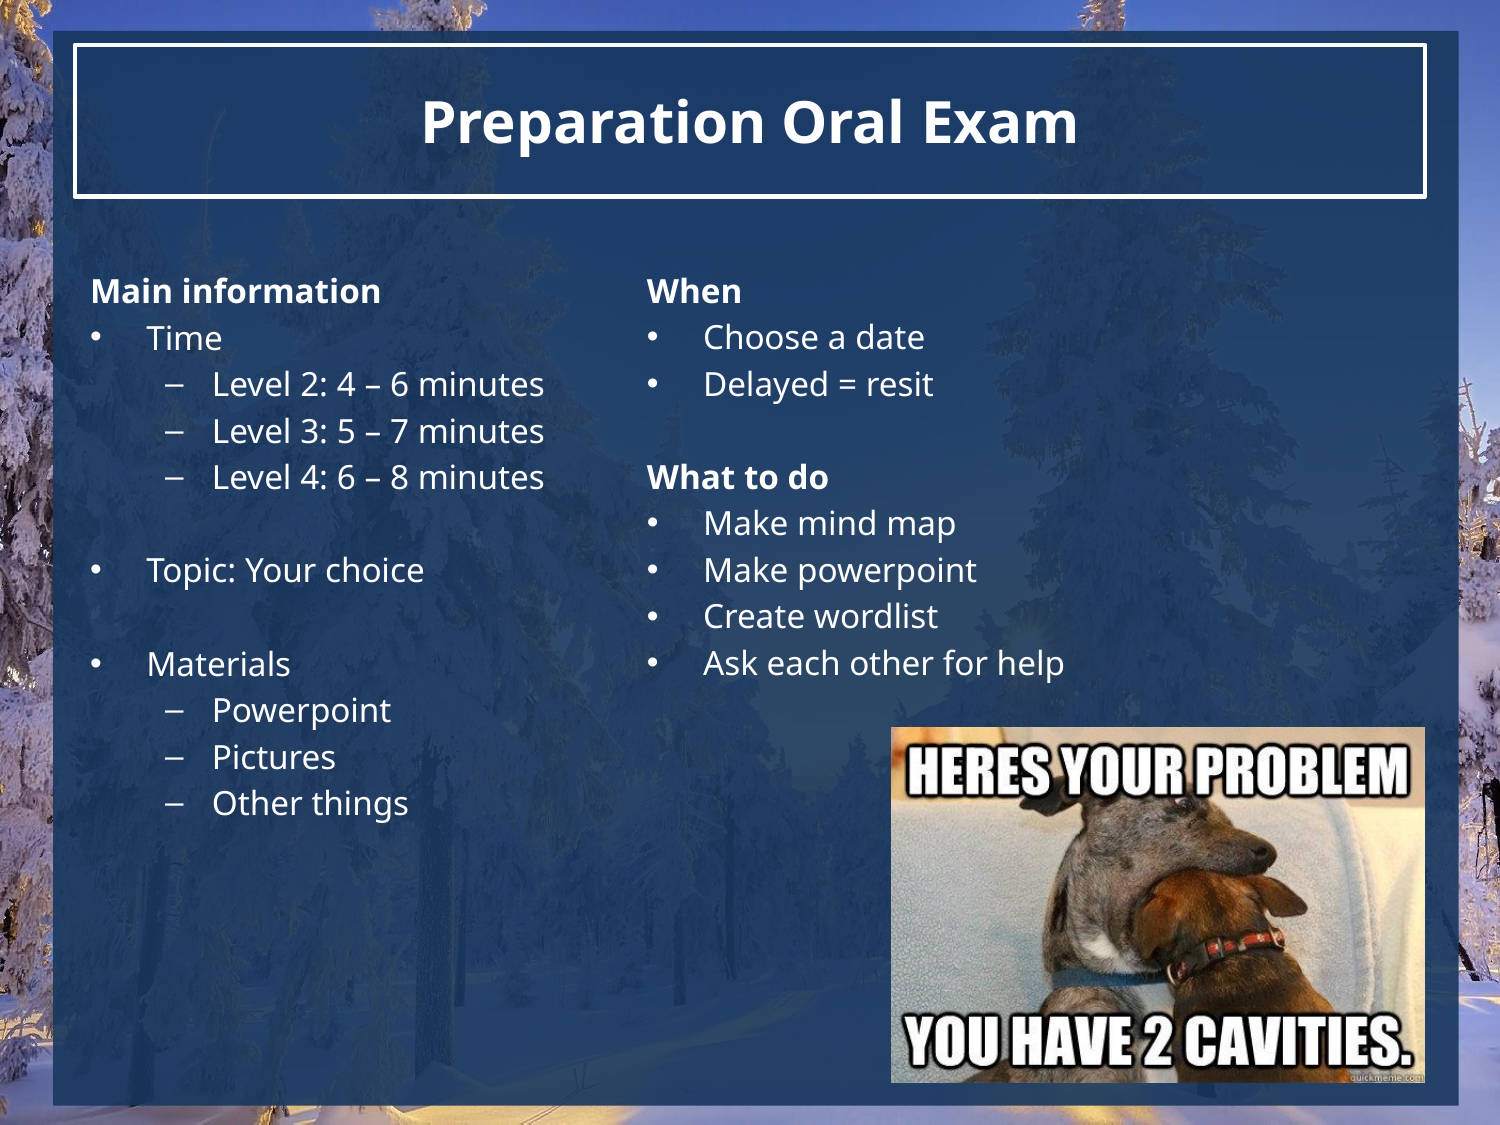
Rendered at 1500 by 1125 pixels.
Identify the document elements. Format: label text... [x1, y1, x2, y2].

list Main information Time Level 2: 4 – 6 minutes Level 3: 5 – 7 minutes Level 4: 6 – 8 minutes Topic: Your choice Materials Powerpoint Pictures Other things [75, 262, 631, 1005]
title Preparation Oral Exam [75, 45, 1425, 197]
list When Choose a date Delayed = resit What to do Make mind map Make powerpoint Create wordlist Ask each other for help [631, 262, 1425, 1005]
picture [0, 0, 1500, 1125]
